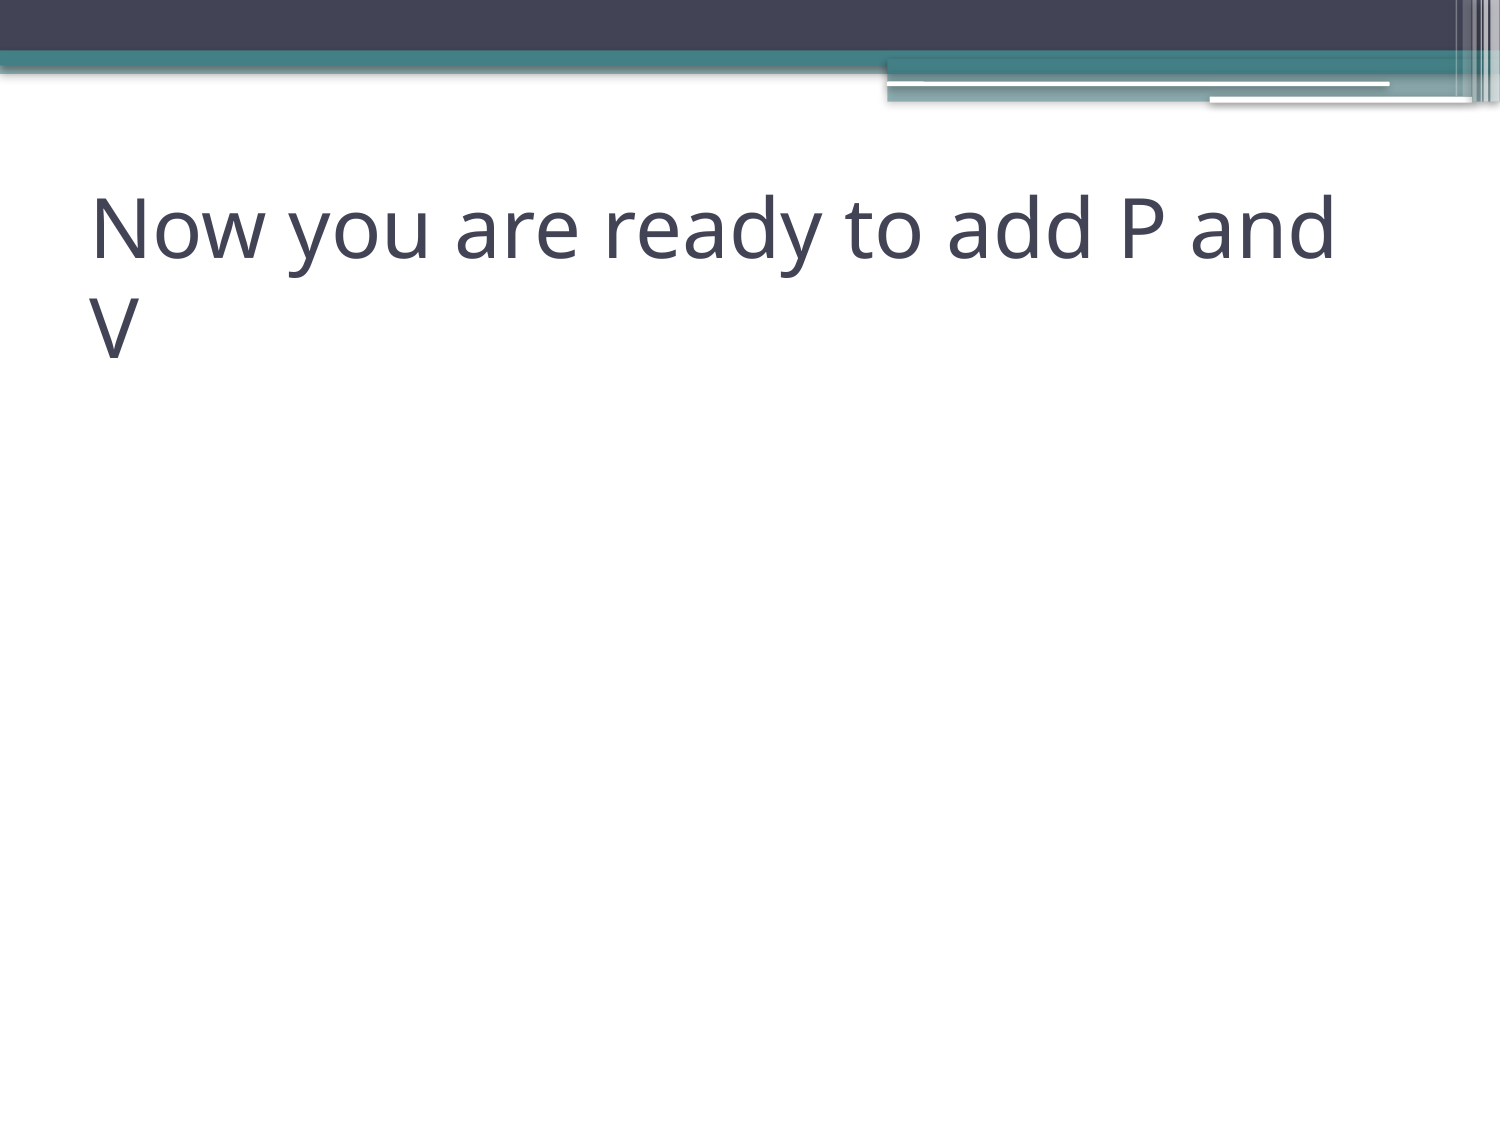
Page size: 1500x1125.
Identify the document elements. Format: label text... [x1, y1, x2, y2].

title Now you are ready to add P and V [75, 187, 1425, 363]
